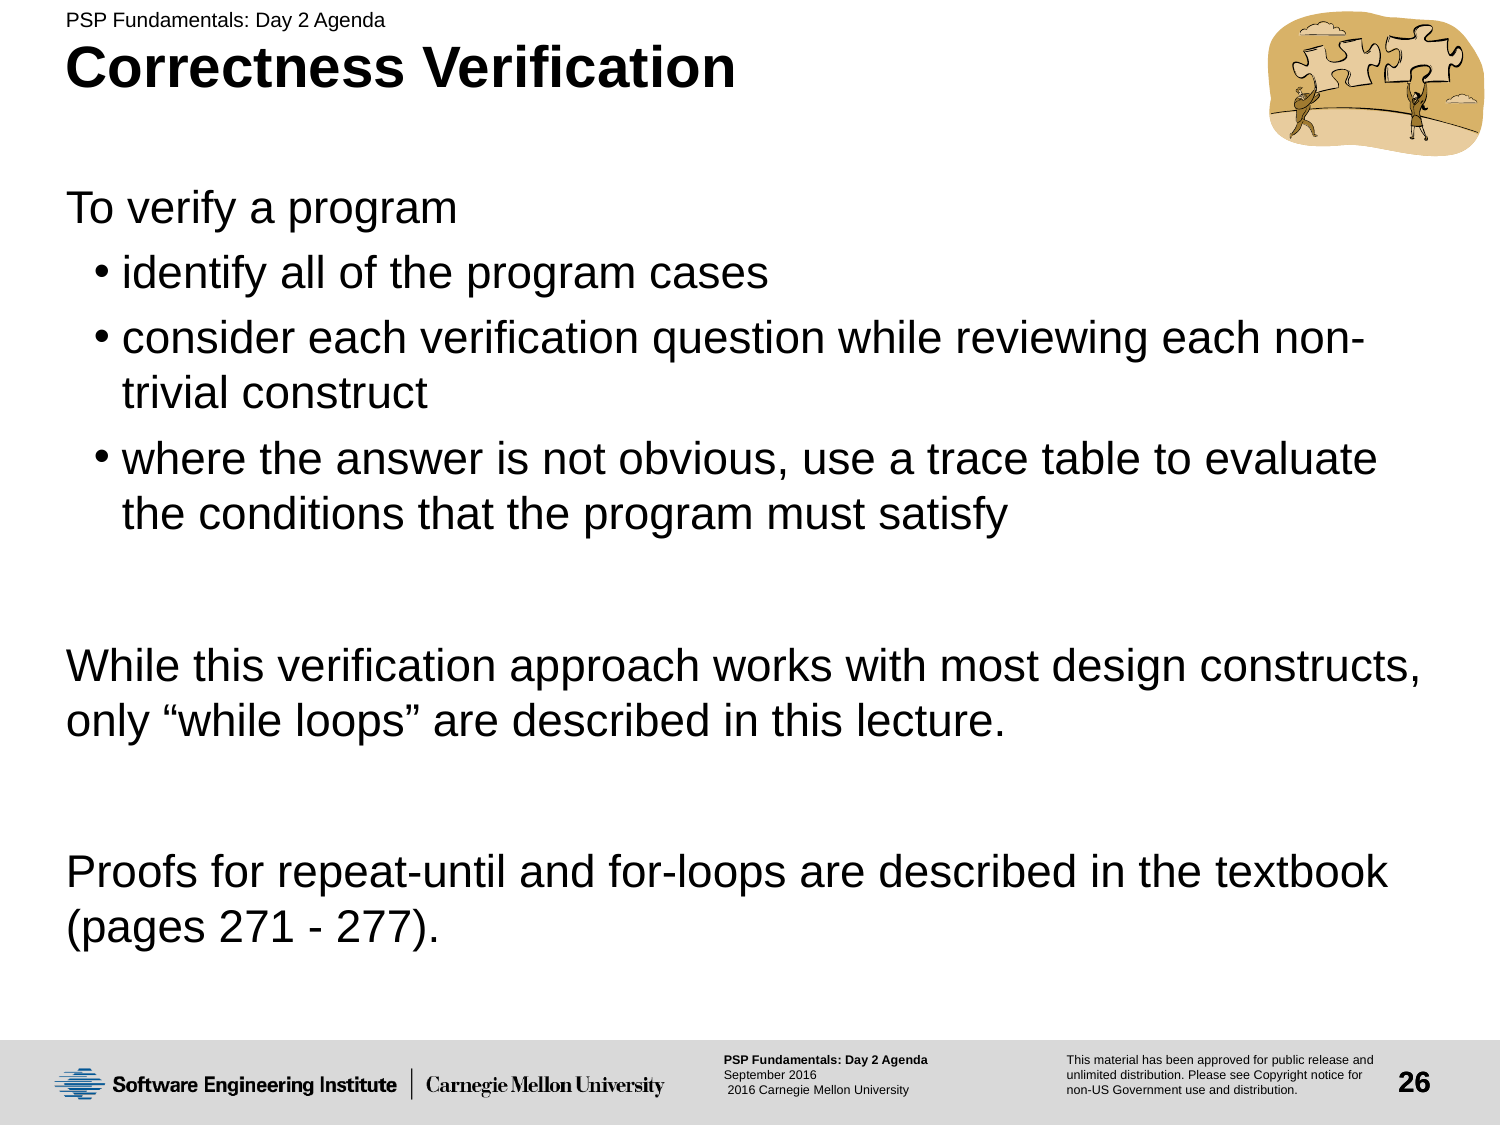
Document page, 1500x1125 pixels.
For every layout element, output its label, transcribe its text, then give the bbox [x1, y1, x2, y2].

picture [46, 1061, 673, 1104]
list To verify a program identify all of the program cases consider each verification question while reviewing each non-trivial construct where the answer is not obvious, use a trace table to evaluate the conditions that the program must satisfy While this verification approach works with most design constructs, only “while loops” are described in this lecture. Proofs for repeat-until and for-loops are described in the textbook (pages 271 - 277). [65, 177, 1431, 1000]
picture [1267, 11, 1486, 158]
title Correctness Verification [65, 37, 1267, 148]
